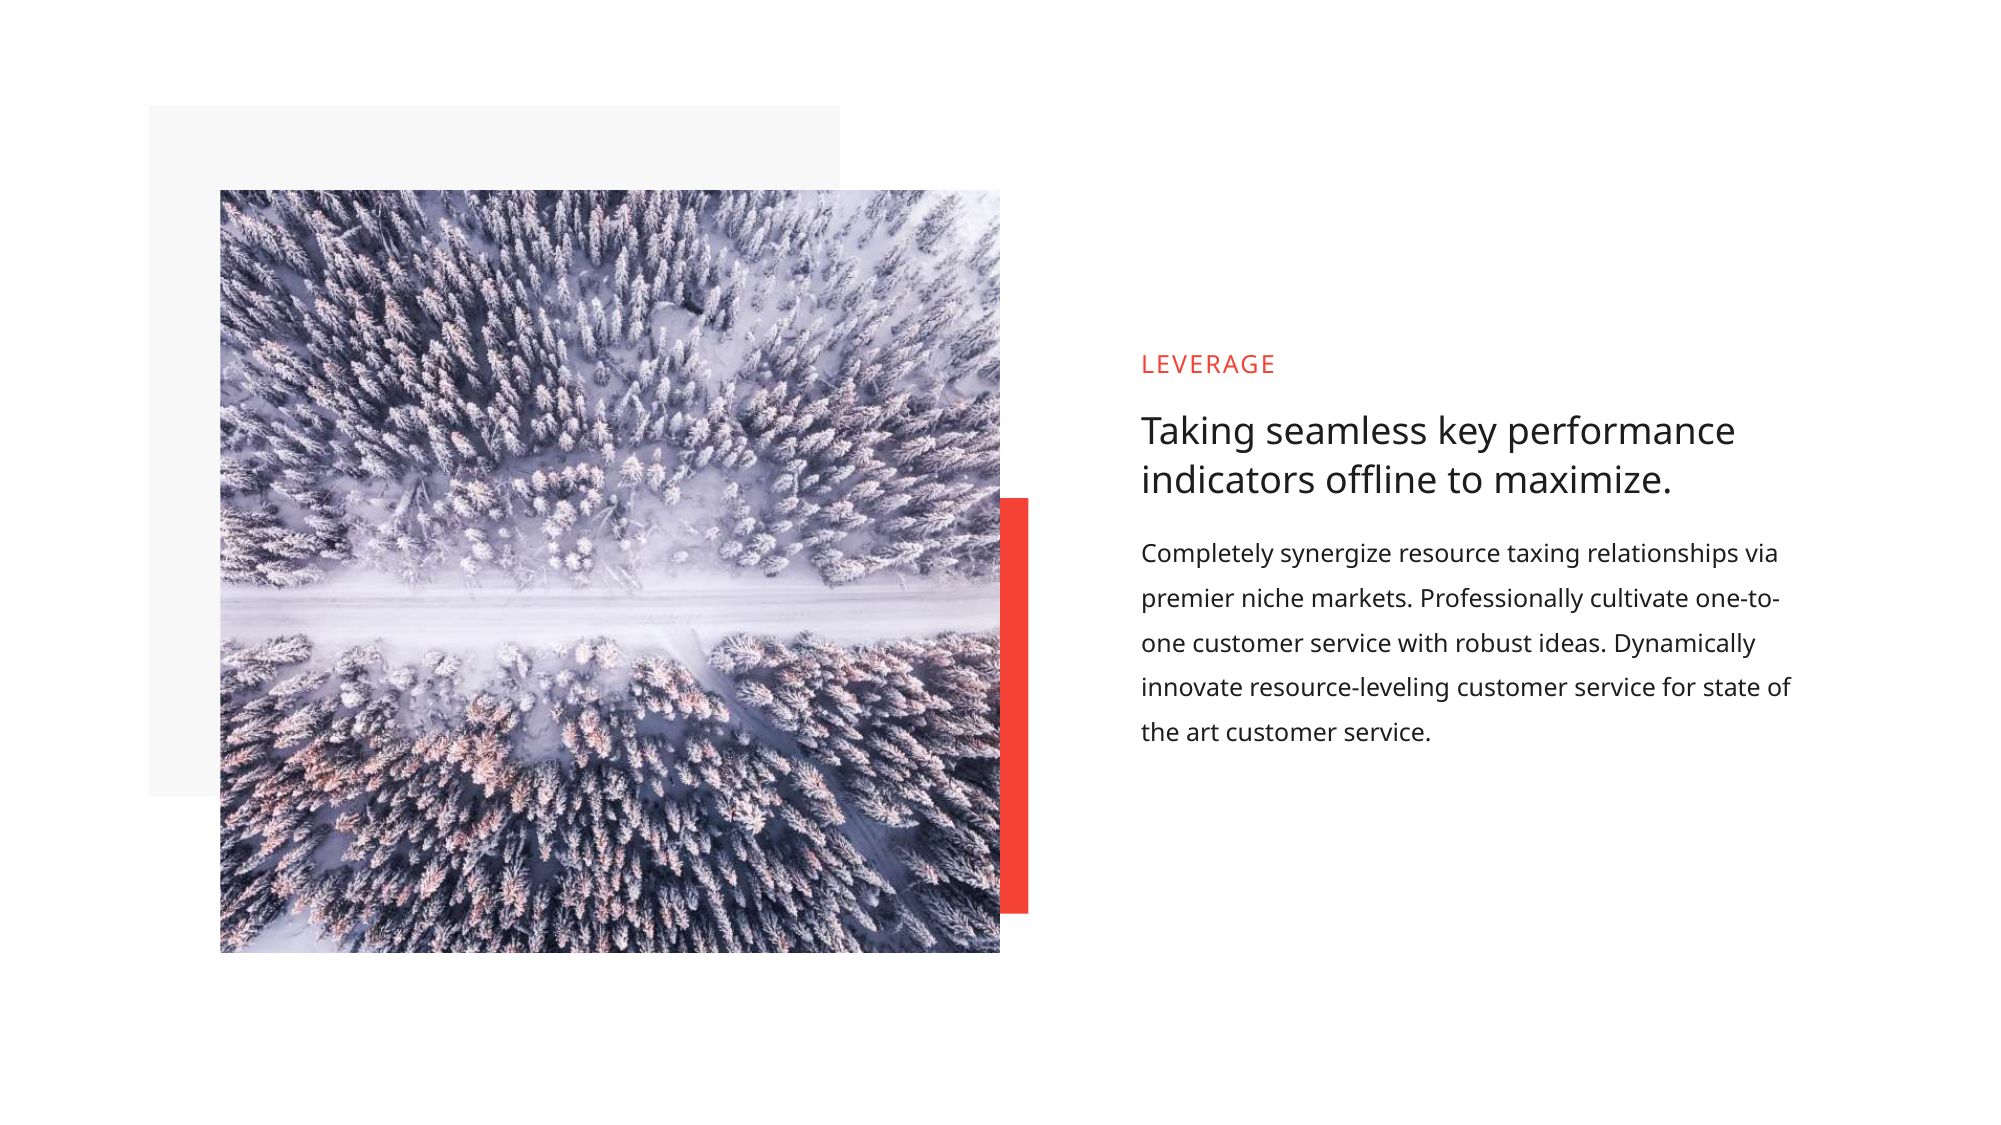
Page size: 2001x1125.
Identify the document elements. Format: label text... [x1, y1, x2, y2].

text_box LEVERAGE [1141, 341, 1439, 378]
text_box Taking seamless key performance indicators offline to maximize. [1141, 402, 1808, 502]
text_box Completely synergize resource taxing relationships via premier niche markets. Professionally cultivate one-to-one customer service with robust ideas. Dynamically innovate resource-leveling customer service for state of the art customer service. [1141, 522, 1808, 747]
text_box [1001, 497, 1029, 915]
picture [220, 190, 1001, 953]
text_box [148, 104, 841, 797]
